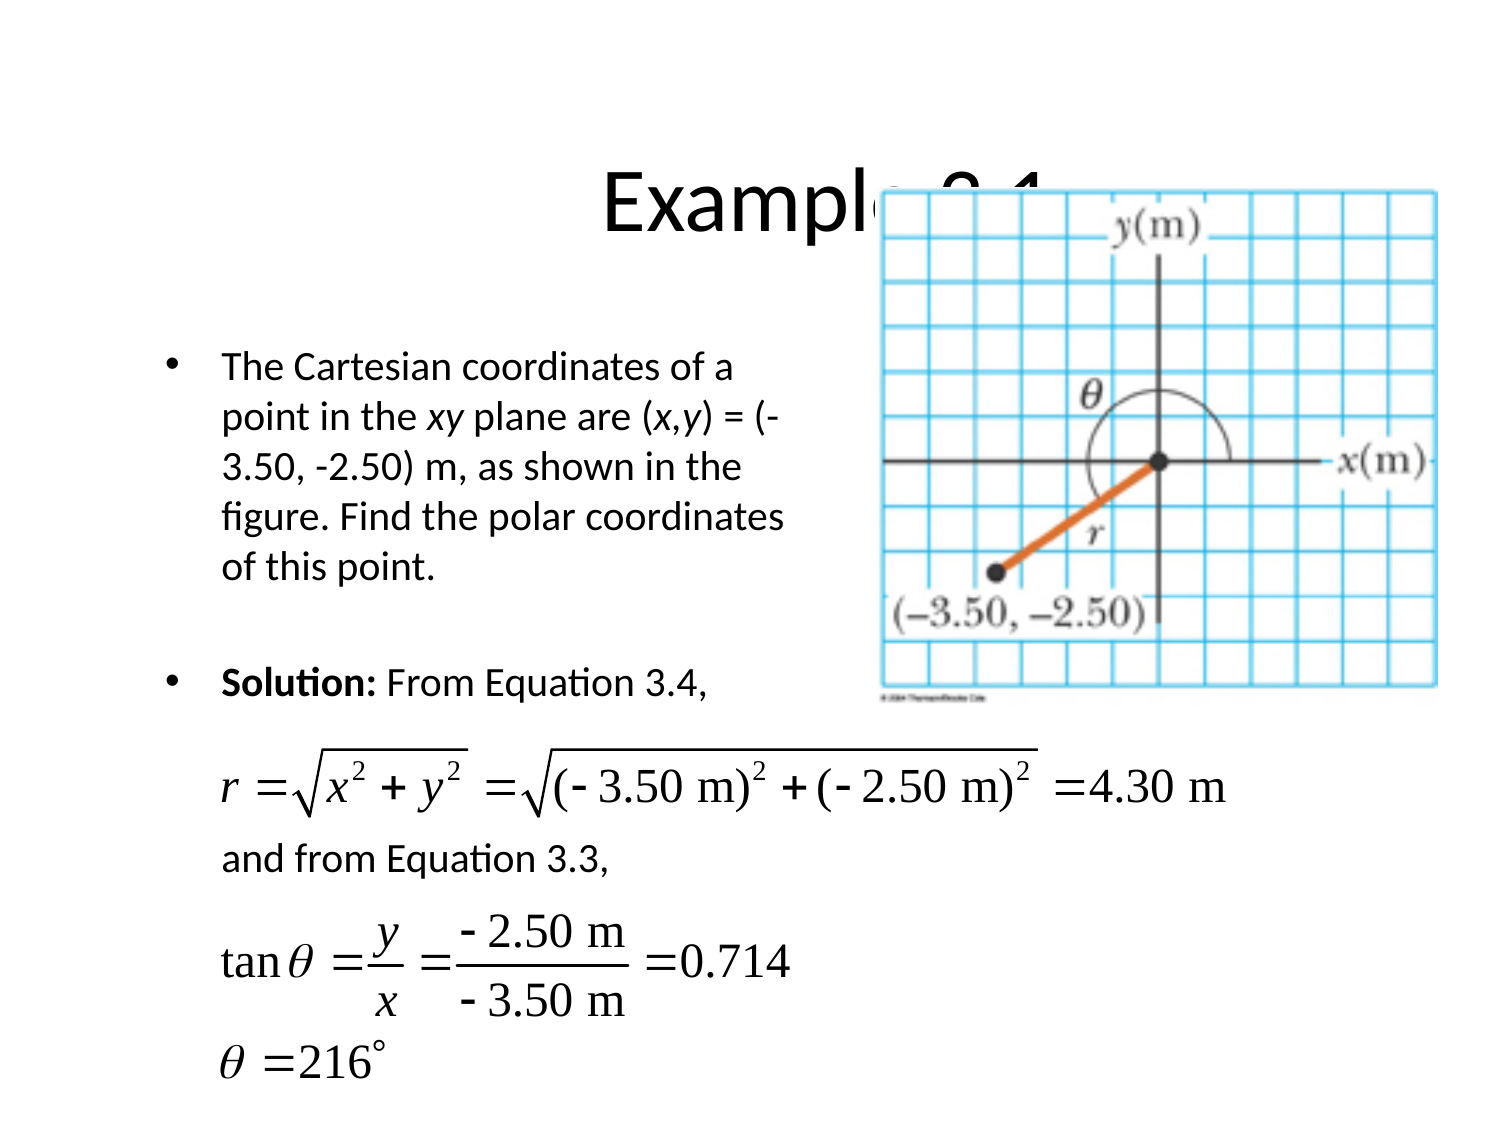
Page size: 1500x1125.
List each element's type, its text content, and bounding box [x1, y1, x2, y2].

title Example 3.1 [188, 101, 1468, 289]
list The Cartesian coordinates of a point in the xy plane are (x,y) = (-3.50, -2.50) m, as shown in the figure. Find the polar coordinates of this point. Solution: From Equation 3.4, and from Equation 3.3, [150, 331, 819, 1006]
picture [874, 187, 1438, 706]
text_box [212, 737, 1238, 828]
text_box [212, 899, 801, 1090]
